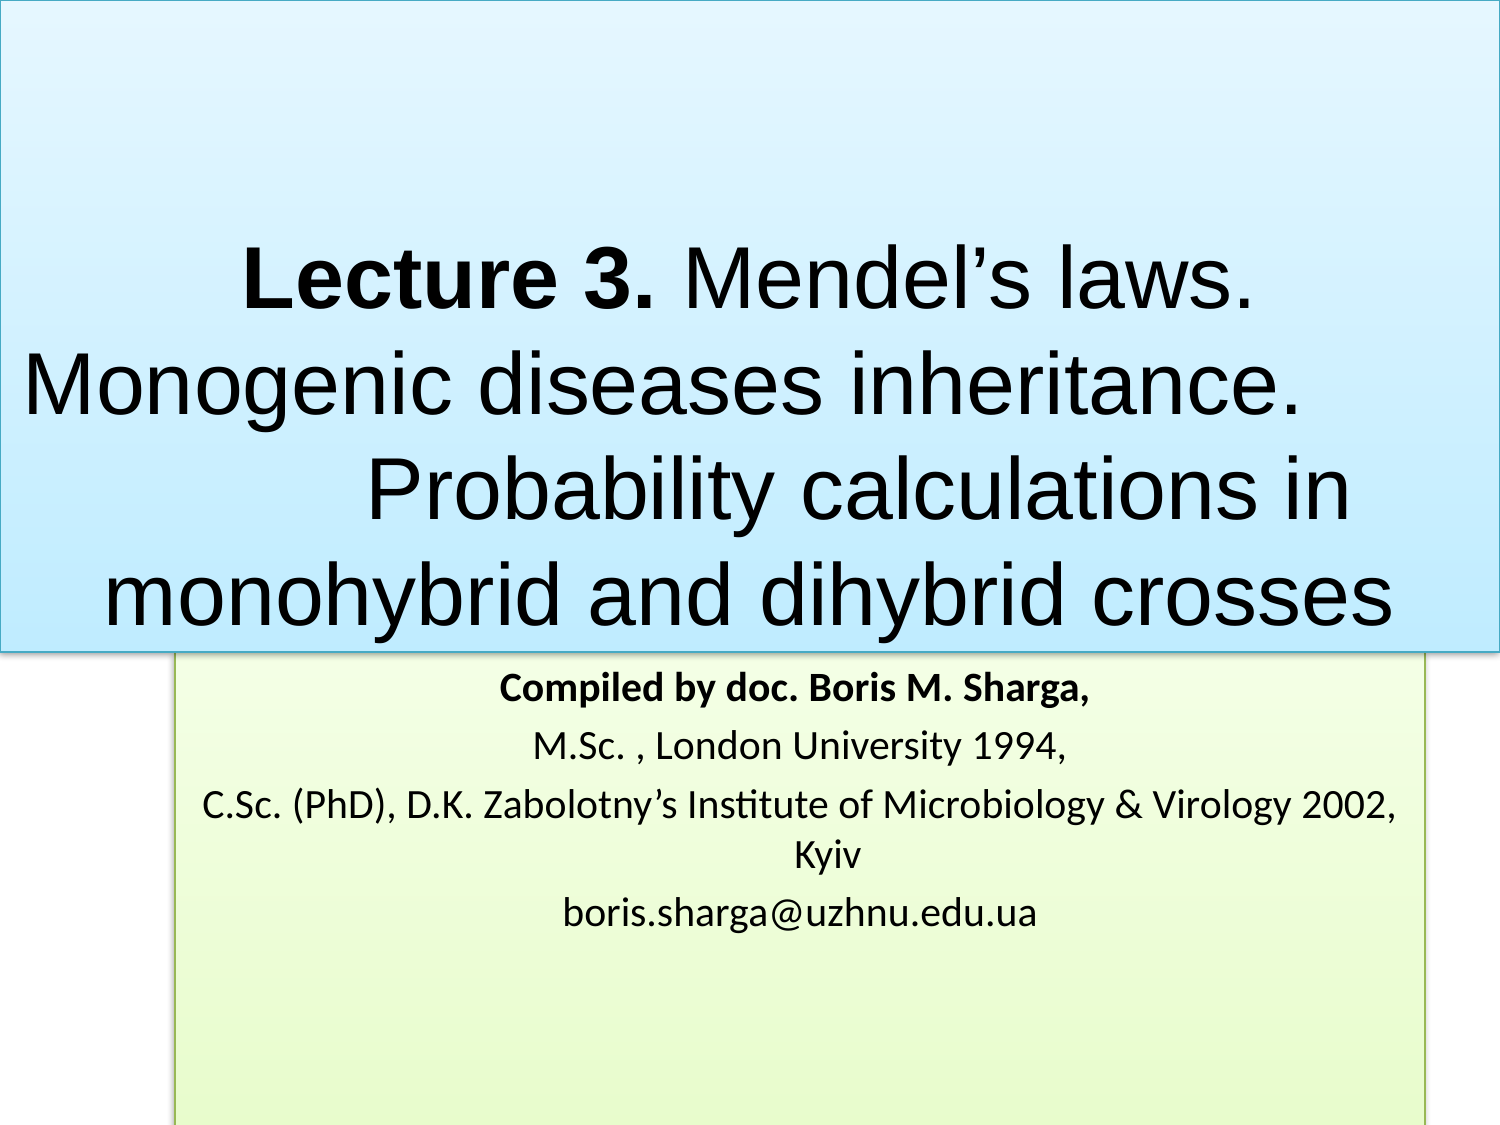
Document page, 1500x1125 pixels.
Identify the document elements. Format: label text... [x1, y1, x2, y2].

title Lecture 3. Mendel’s laws. Monogenic diseases inheritance. Probability calculations in monohybrid and dihybrid crosses [0, 0, 1500, 653]
list Compiled by doc. Boris M. Sharga, M.Sc. , London University 1994, C.Sc. (PhD), D.K. Zabolotny’s Institute of Microbiology & Virology 2002, Kyiv boris.sharga@uzhnu.edu.ua [174, 660, 1426, 1125]
